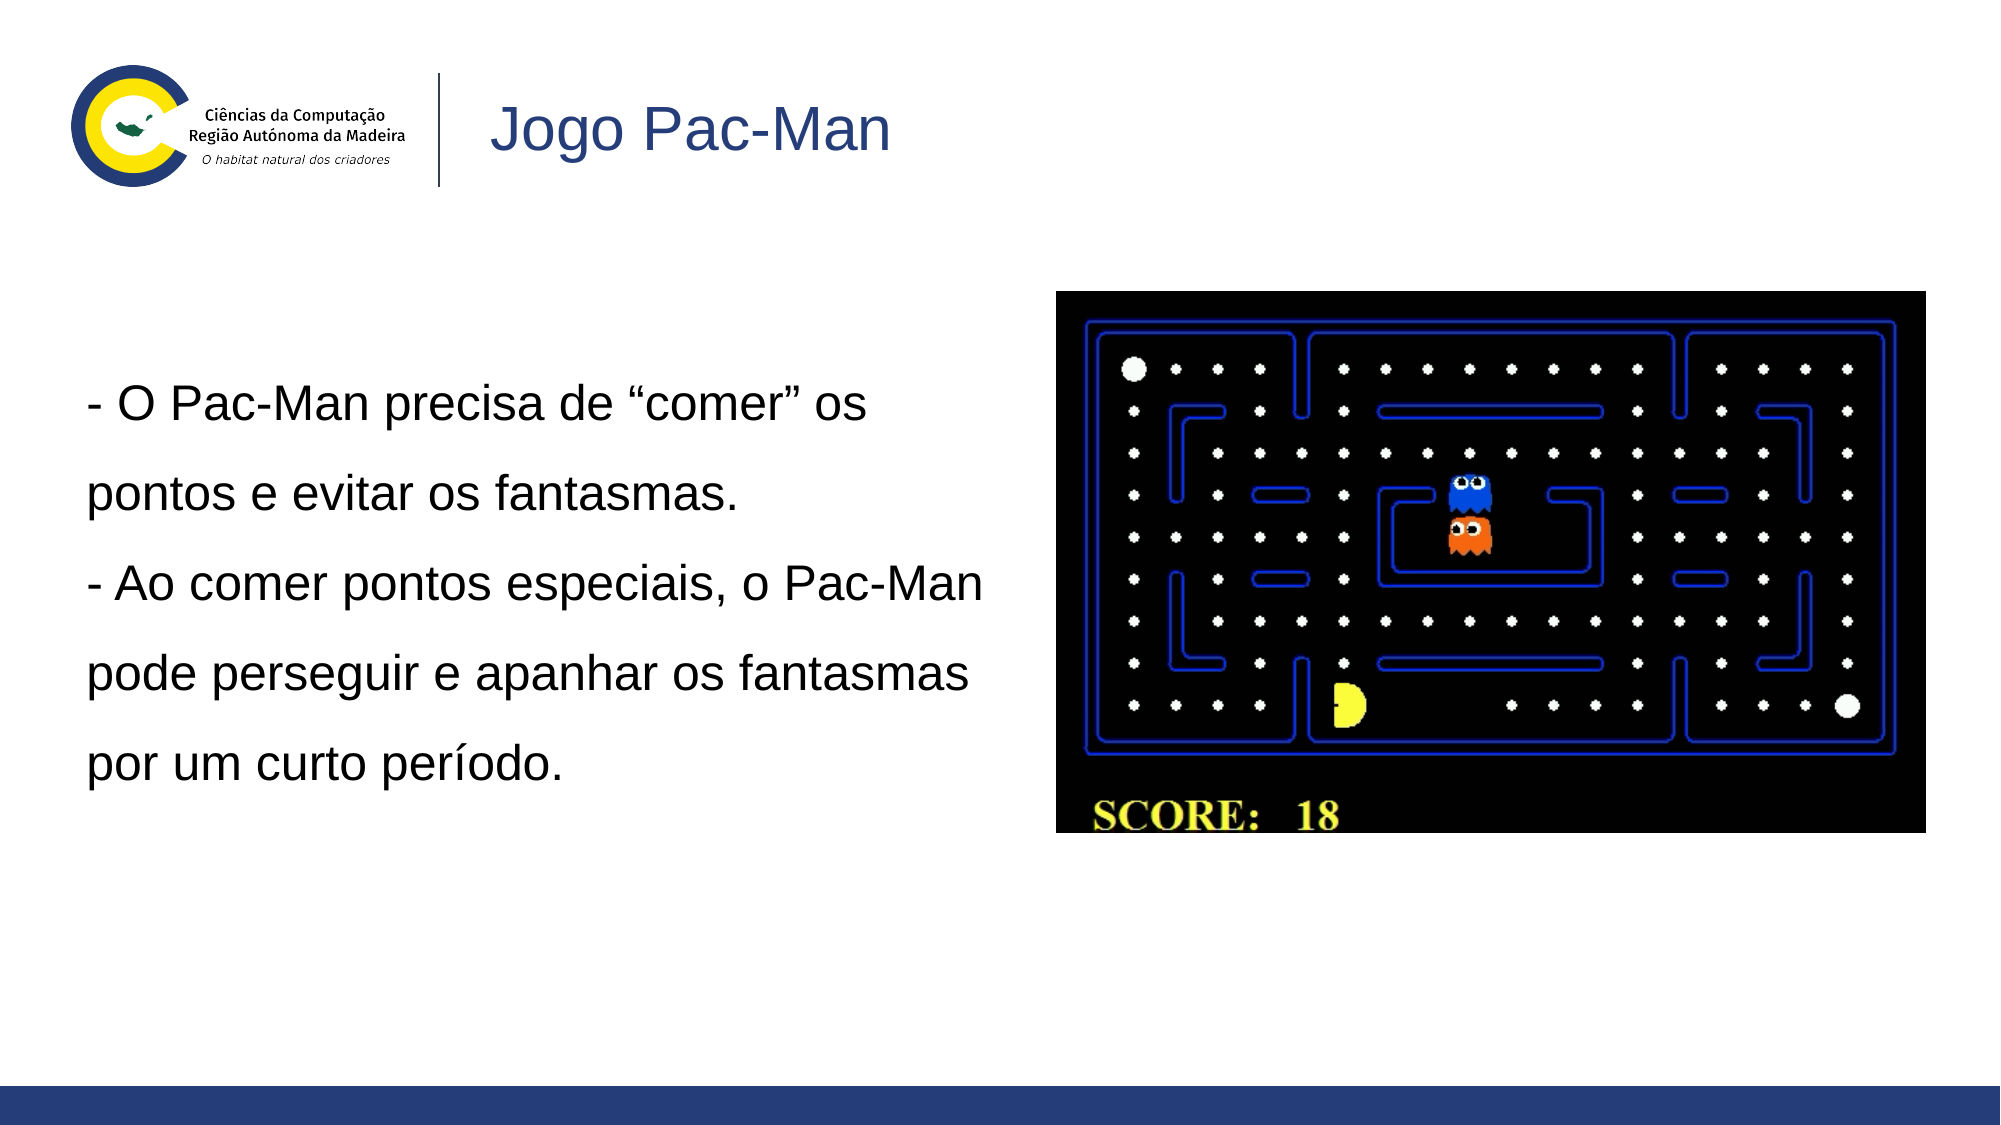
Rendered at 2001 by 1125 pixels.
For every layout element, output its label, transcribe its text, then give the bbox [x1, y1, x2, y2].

text_box [0, 1085, 2000, 1125]
picture [1056, 291, 1926, 833]
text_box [71, 65, 440, 188]
text_box - O Pac-Man precisa de “comer” os pontos e evitar os fantasmas. - Ao comer pontos especiais, o Pac-Man pode perseguir e apanhar os fantasmas por um curto período. [71, 333, 1007, 799]
text_box Jogo Pac-Man [475, 80, 909, 171]
